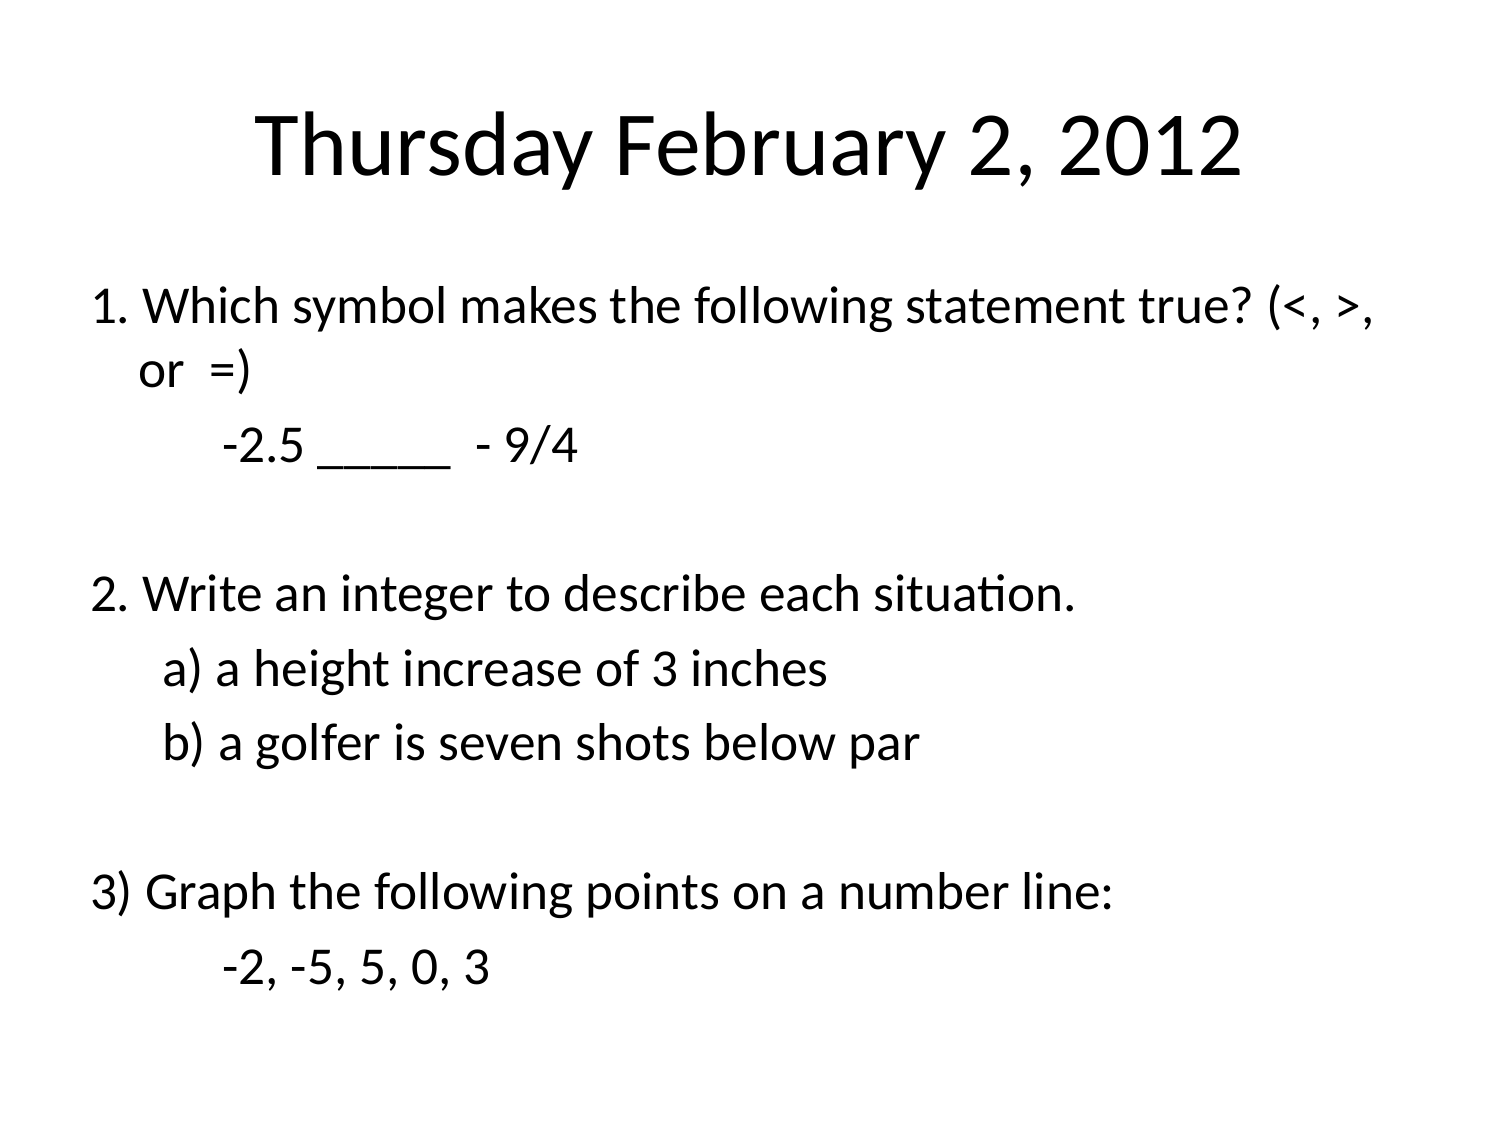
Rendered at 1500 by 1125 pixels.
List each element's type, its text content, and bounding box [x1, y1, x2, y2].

list 1. Which symbol makes the following statement true? (<, >, or =) -2.5 _____ - 9/4 2. Write an integer to describe each situation. a) a height increase of 3 inches b) a golfer is seven shots below par 3) Graph the following points on a number line: -2, -5, 5, 0, 3 [75, 262, 1425, 1005]
title Thursday February 2, 2012 [75, 45, 1425, 233]
